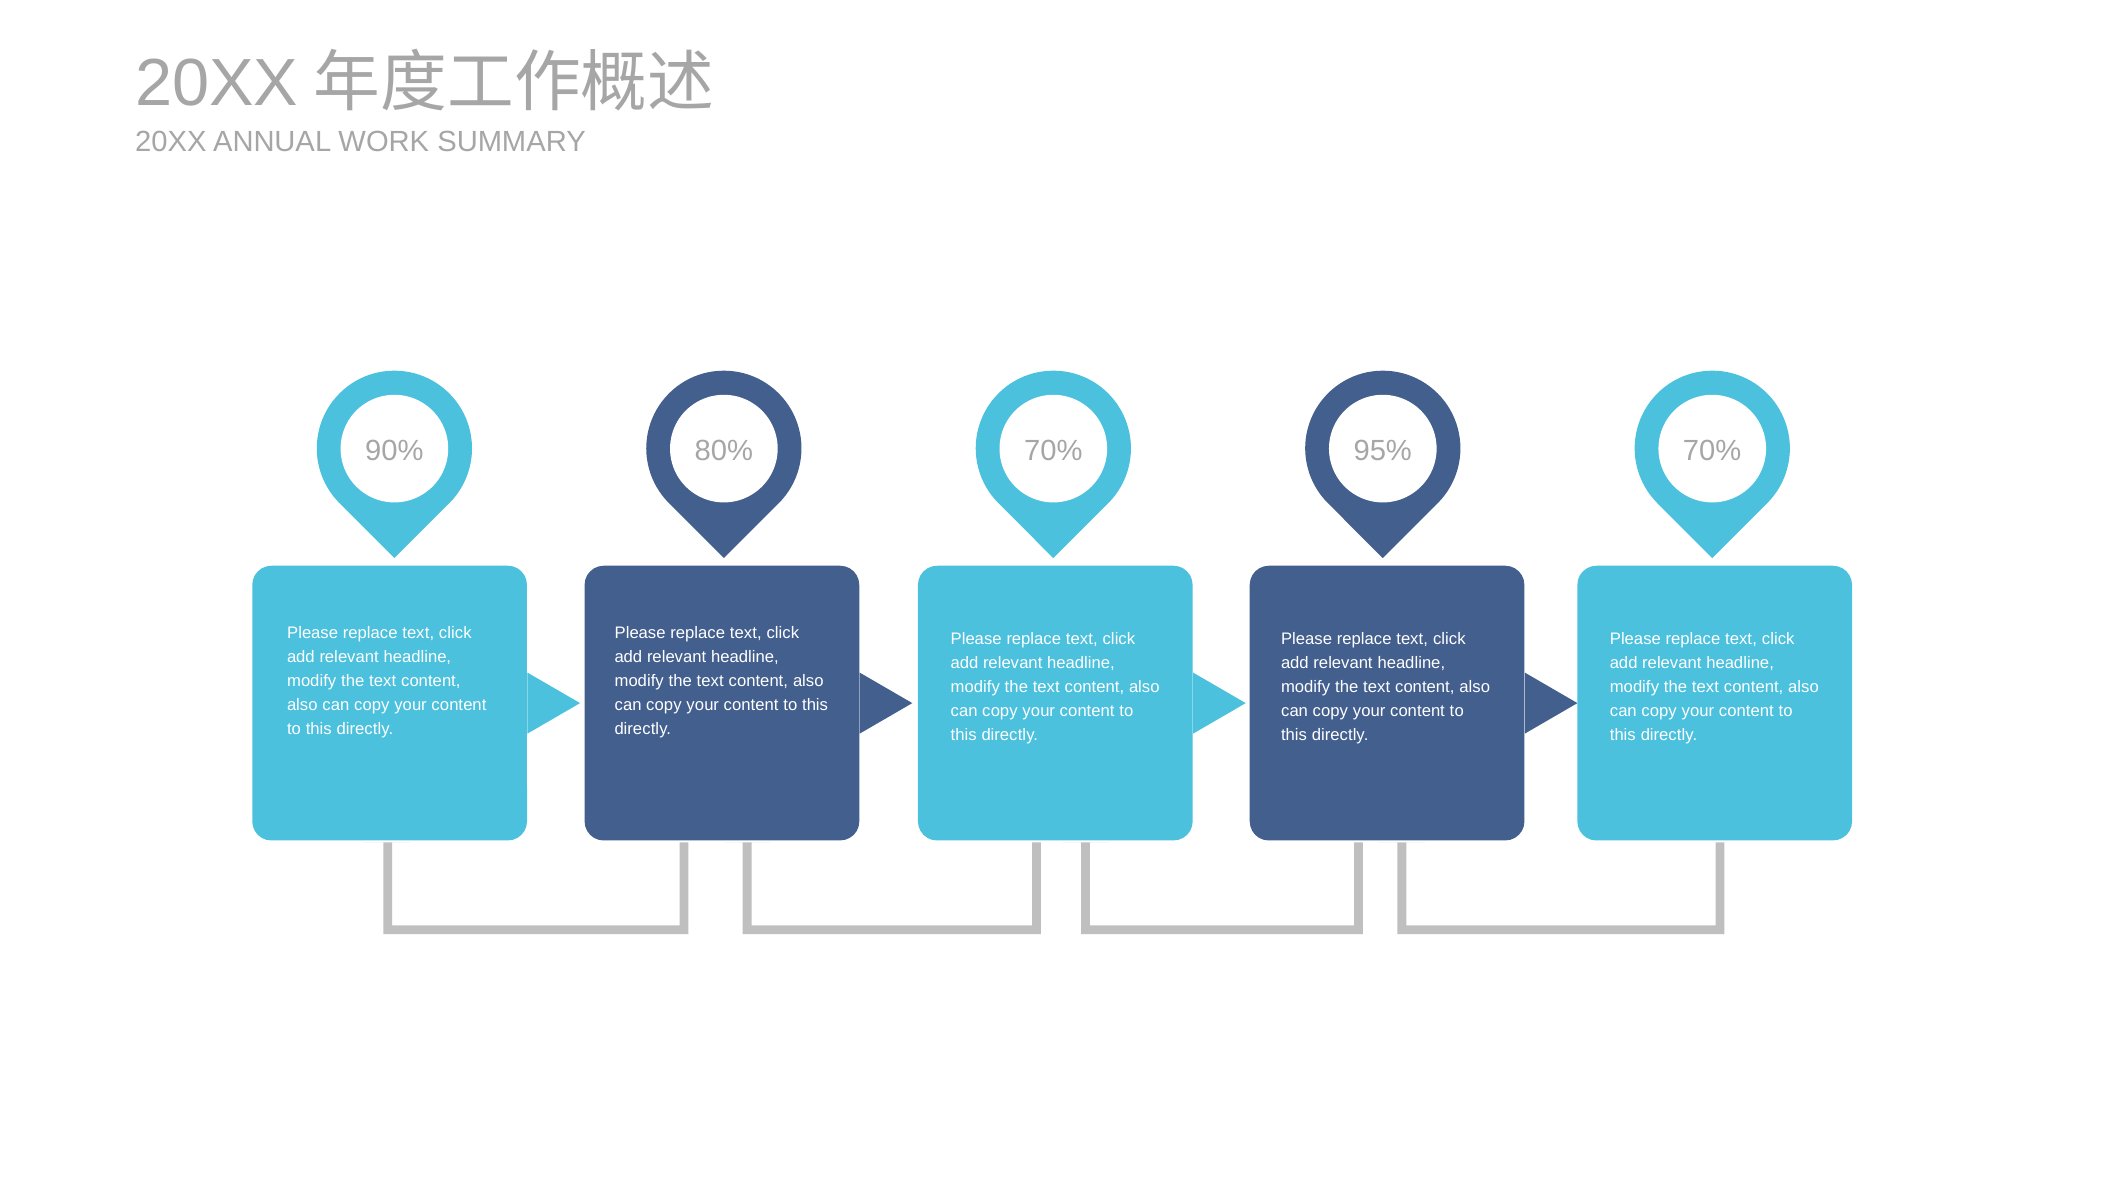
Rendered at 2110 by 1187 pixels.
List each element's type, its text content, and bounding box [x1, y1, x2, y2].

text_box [316, 370, 473, 526]
text_box 20XX ANNUAL WORK SUMMARY [135, 122, 596, 158]
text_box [1634, 370, 1790, 526]
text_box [1249, 565, 1577, 841]
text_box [1577, 565, 1853, 841]
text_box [252, 565, 581, 841]
text_box 20XX年度工作概述 [135, 38, 783, 119]
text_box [917, 565, 1246, 841]
text_box [724, 841, 1042, 935]
text_box [364, 841, 689, 935]
text_box [1378, 841, 1725, 935]
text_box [975, 370, 1131, 526]
text_box [1062, 841, 1364, 935]
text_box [1305, 370, 1461, 526]
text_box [646, 370, 802, 526]
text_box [584, 565, 913, 841]
